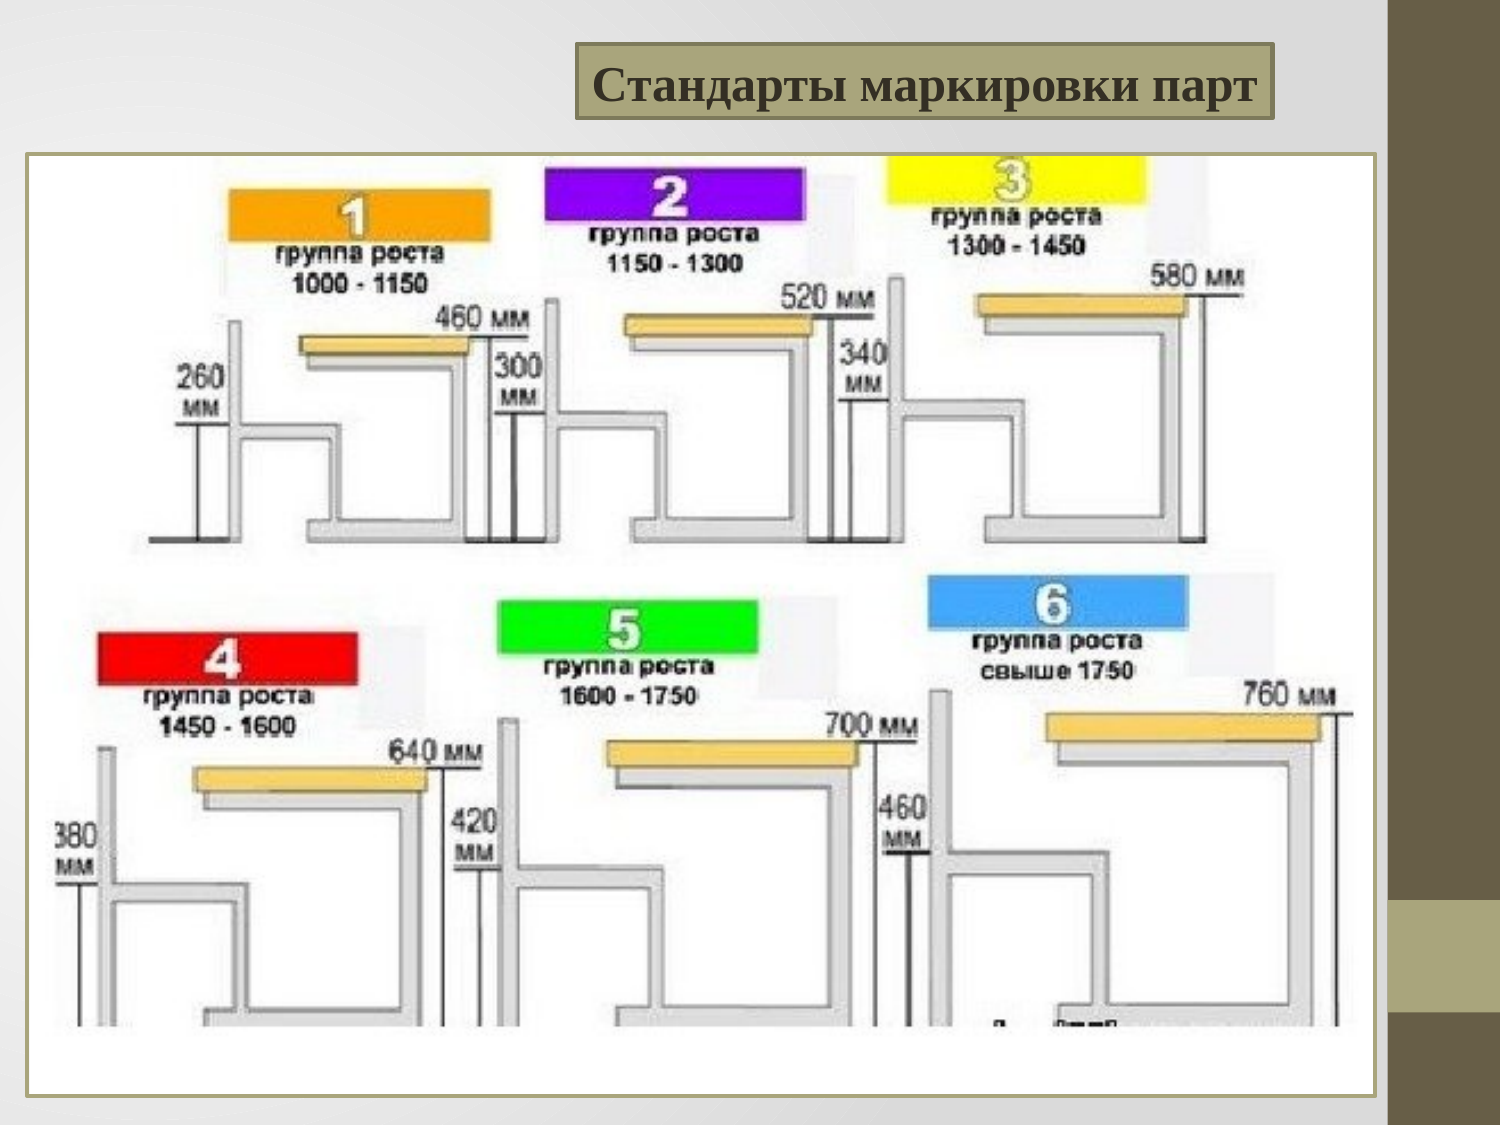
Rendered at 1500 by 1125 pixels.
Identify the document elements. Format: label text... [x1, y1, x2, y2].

text_box Стандарты маркировки парт [575, 42, 1275, 120]
picture [28, 155, 1374, 1095]
